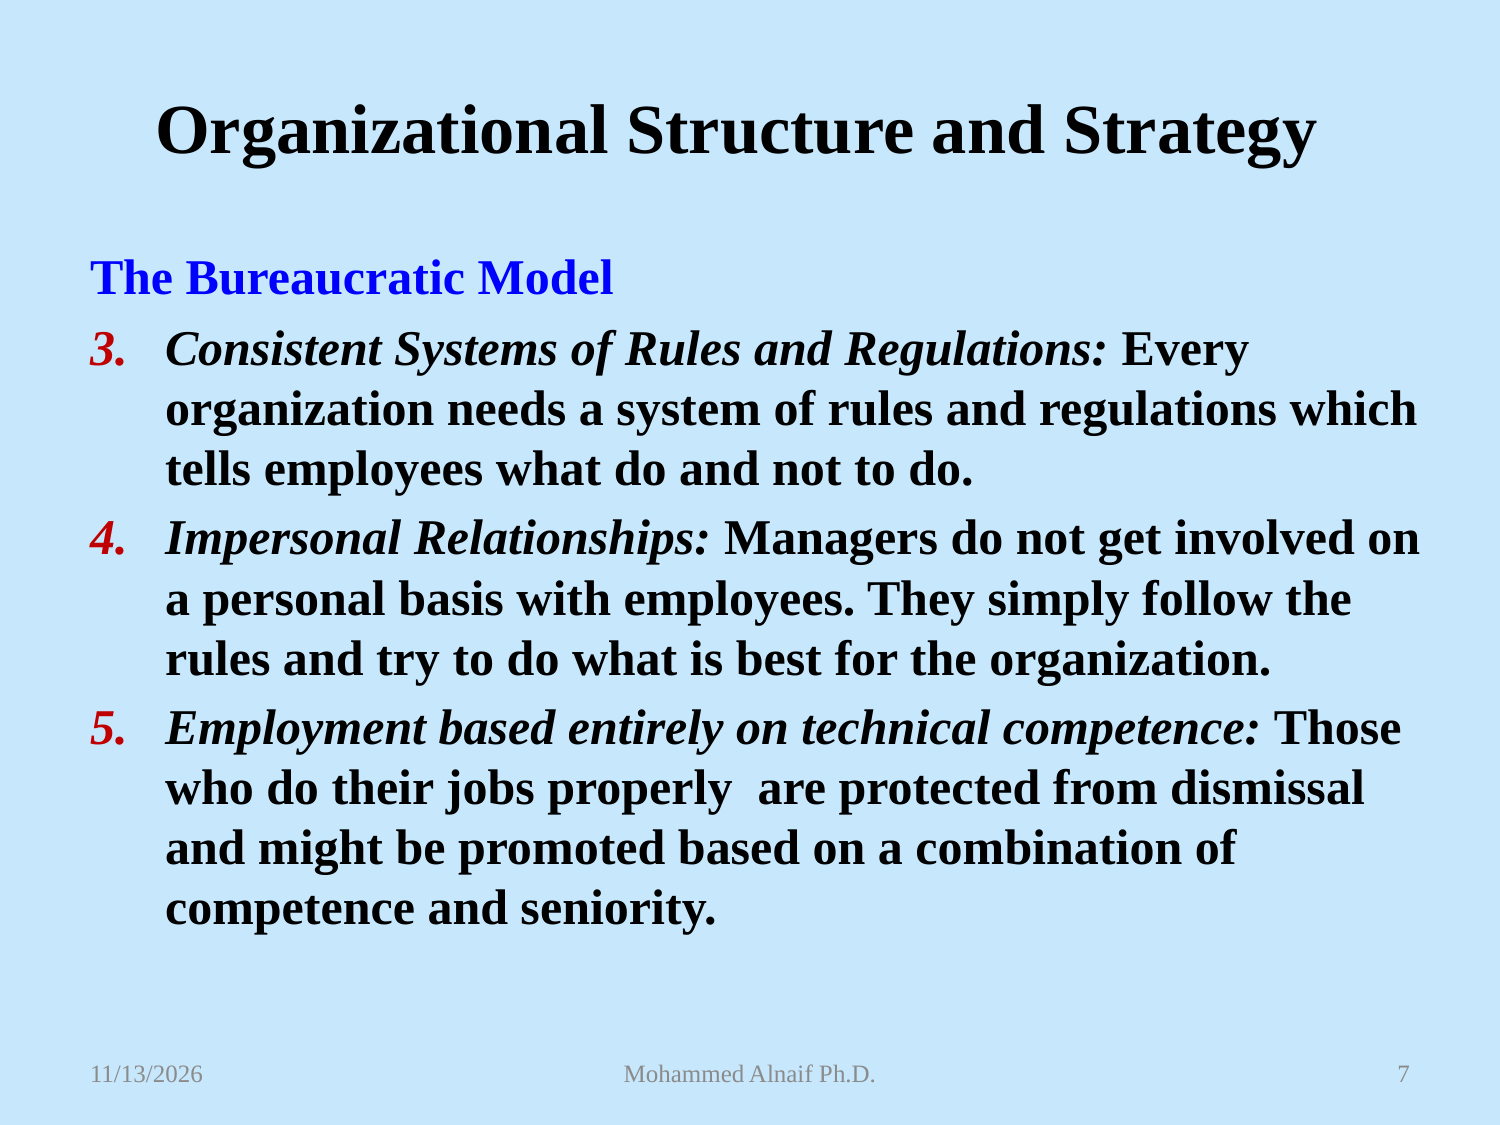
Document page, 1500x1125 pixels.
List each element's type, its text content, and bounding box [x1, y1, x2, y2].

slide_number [75, 1042, 425, 1103]
subtitle The Bureaucratic Model Consistent Systems of Rules and Regulations: Every organization needs a system of rules and regulations which tells employees what do and not to do. Impersonal Relationships: Managers do not get involved on a personal basis with employees. They simply follow the rules and try to do what is best for the organization. Employment based entirely on technical competence: Those who do their jobs properly are protected from dismissal and might be promoted based on a combination of competence and seniority. [75, 237, 1463, 1038]
title Organizational Structure and Strategy [99, 75, 1375, 175]
footer Mohammed Alnaif Ph.D. [512, 1042, 988, 1103]
slide_number 7 [1074, 1042, 1425, 1103]
